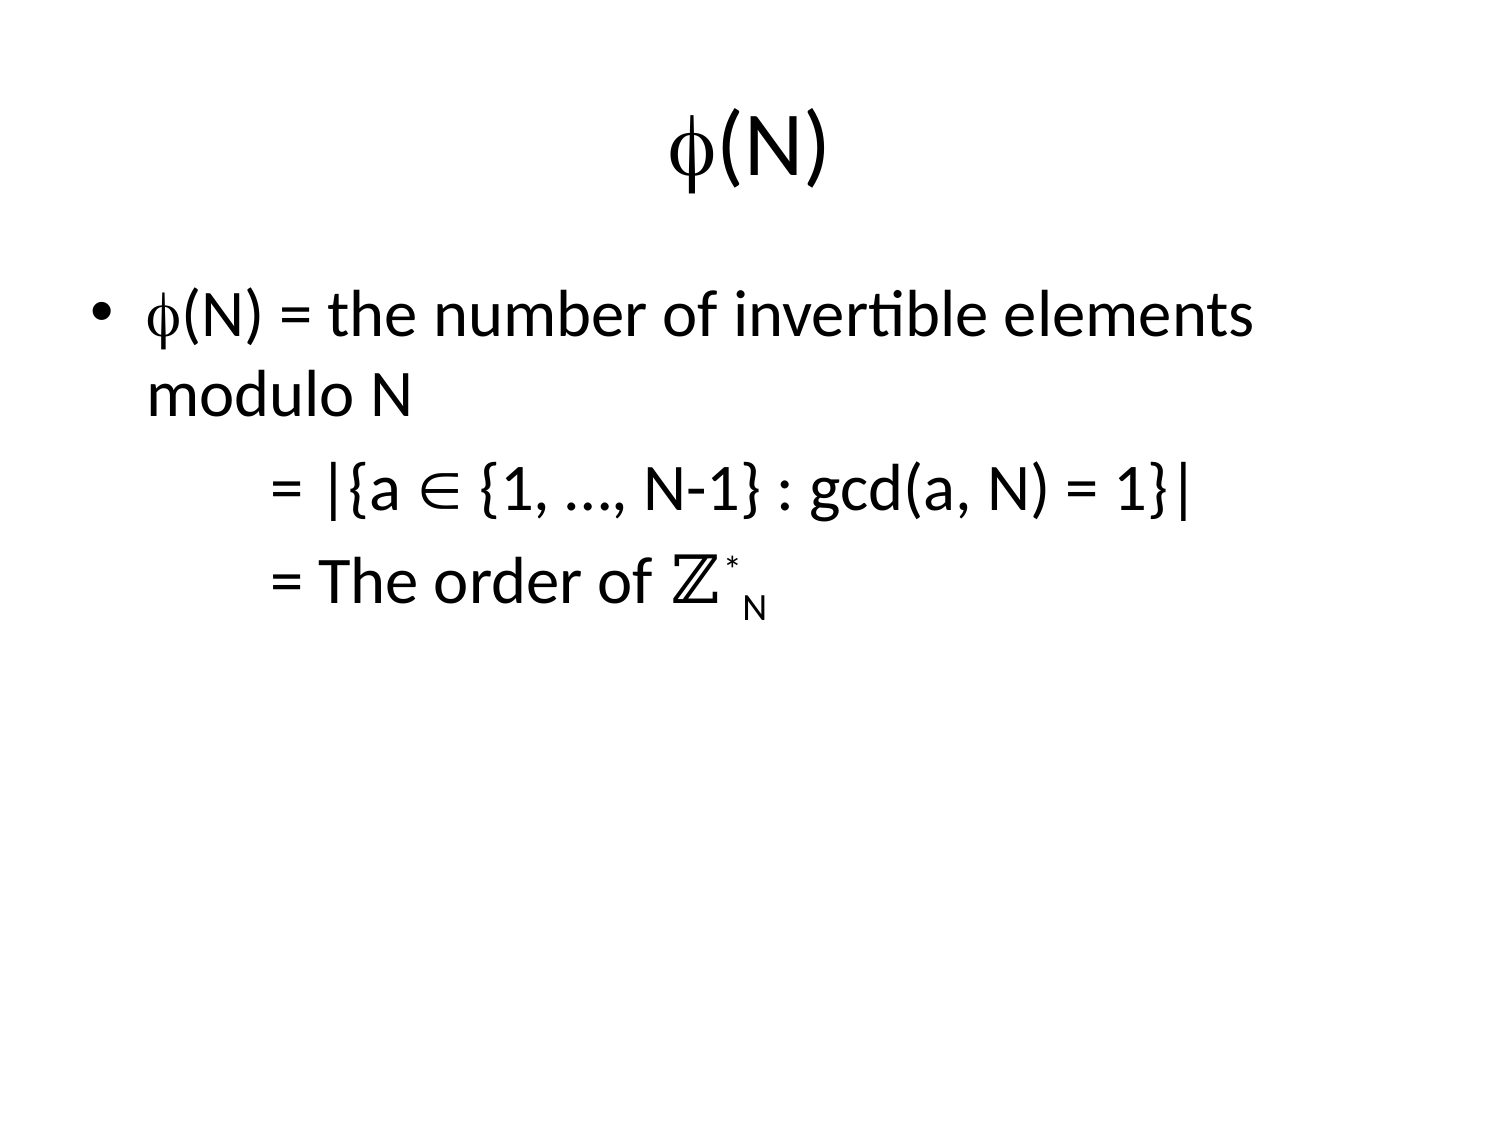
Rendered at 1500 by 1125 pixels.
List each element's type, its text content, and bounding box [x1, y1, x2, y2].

list (N) = the number of invertible elements modulo N = |{a  {1, …, N-1} : gcd(a, N) = 1}| = The order of ℤ*N [75, 262, 1425, 1005]
title (N) [75, 45, 1425, 233]
